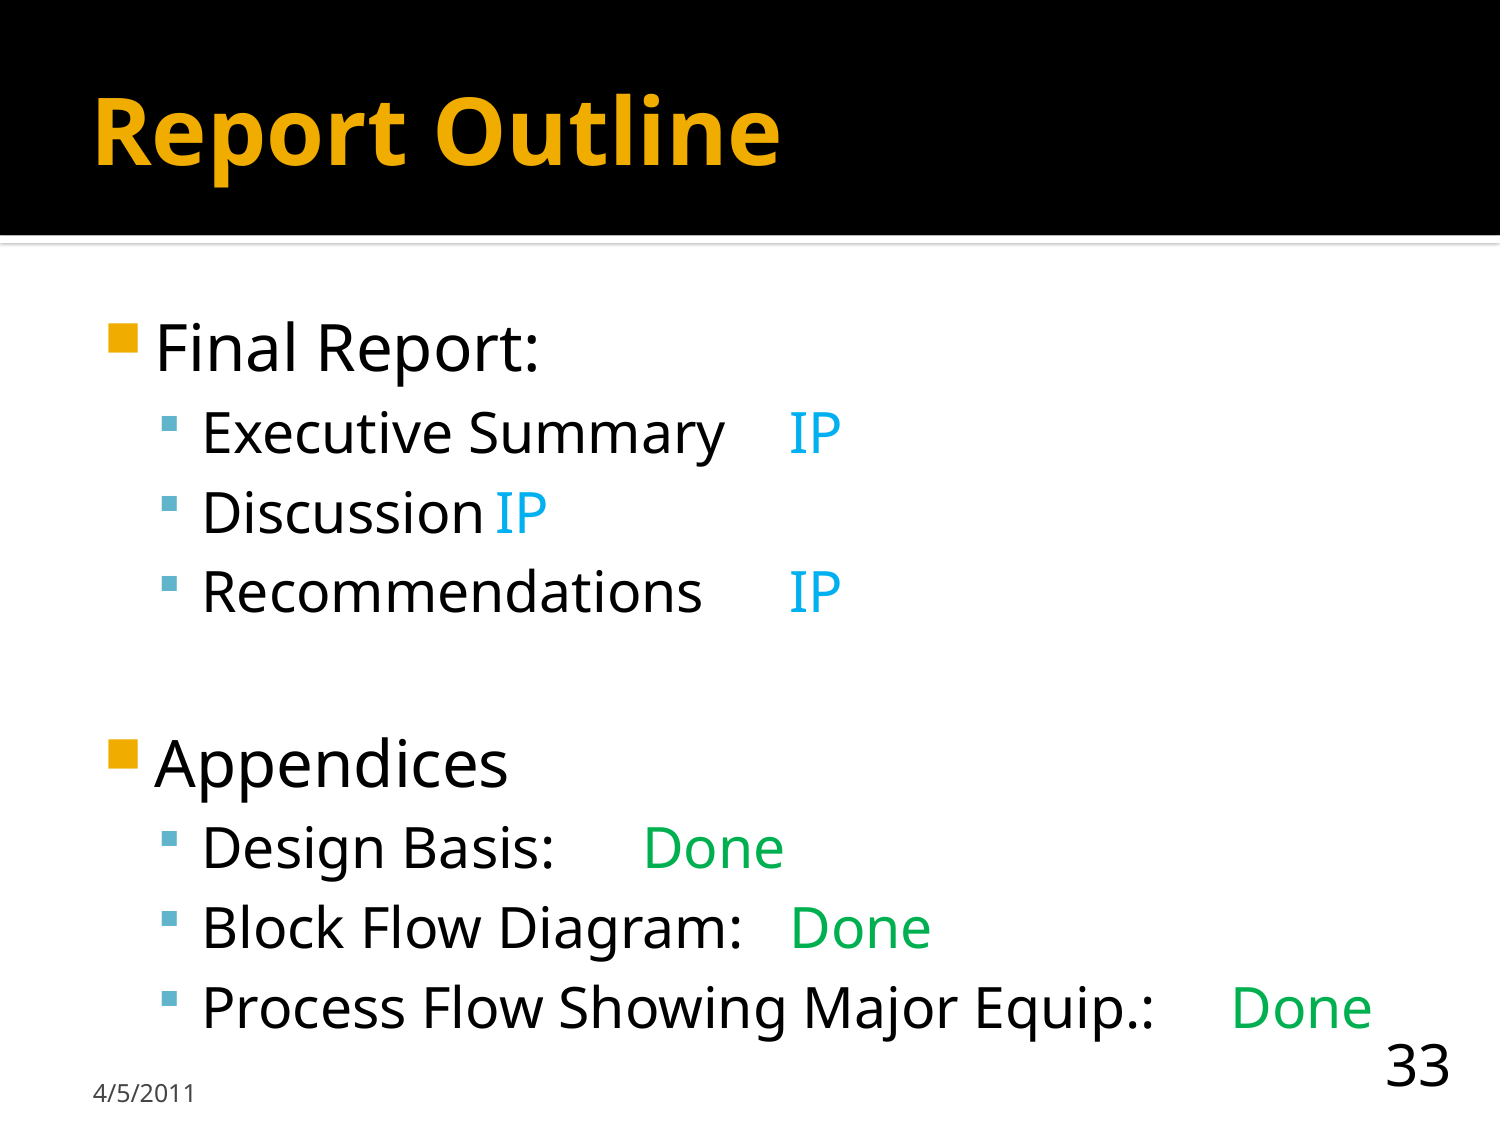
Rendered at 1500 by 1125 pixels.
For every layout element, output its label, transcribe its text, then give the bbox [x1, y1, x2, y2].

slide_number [75, 1062, 425, 1108]
title Report Outline [75, 25, 1425, 231]
list Final Report: Executive Summary IP Discussion IP Recommendations IP Appendices Design Basis: Done Block Flow Diagram: Done Process Flow Showing Major Equip.: Done [75, 291, 1425, 1050]
slide_number 33 [1345, 1062, 1467, 1108]
